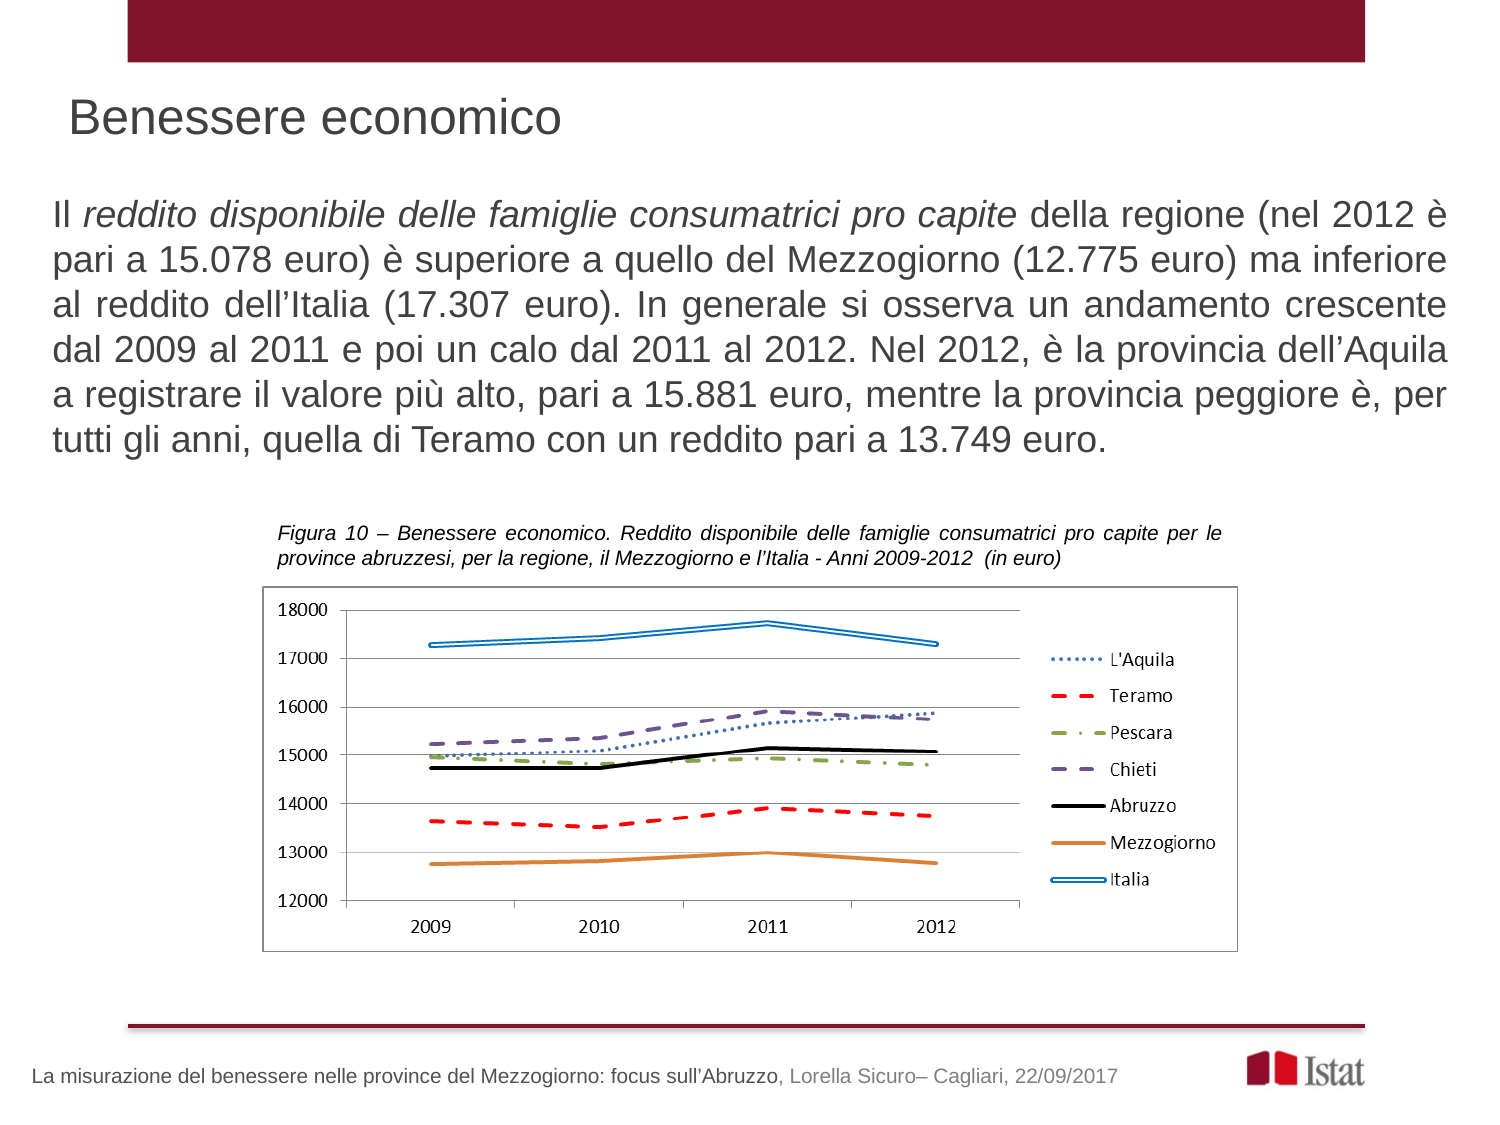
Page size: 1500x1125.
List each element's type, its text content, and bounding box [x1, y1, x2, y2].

text_box Benessere economico [53, 77, 1290, 153]
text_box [262, 511, 1238, 952]
text_box Il reddito disponibile delle famiglie consumatrici pro capite della regione (nel 2012 è pari a 15.078 euro) è superiore a quello del Mezzogiorno (12.775 euro) ma inferiore al reddito dell’Italia (17.307 euro). In generale si osserva un andamento crescente dal 2009 al 2011 e poi un calo dal 2011 al 2012. Nel 2012, è la provincia dell’Aquila a registrare il valore più alto, pari a 15.881 euro, mentre la provincia peggiore è, per tutti gli anni, quella di Teramo con un reddito pari a 13.749 euro. [37, 182, 1463, 468]
text_box La misurazione del benessere nelle province del Mezzogiorno: focus sull’Abruzzo, Lorella Sicuro– Cagliari, 22/09/2017 [16, 1055, 1234, 1096]
picture [1239, 1040, 1373, 1097]
